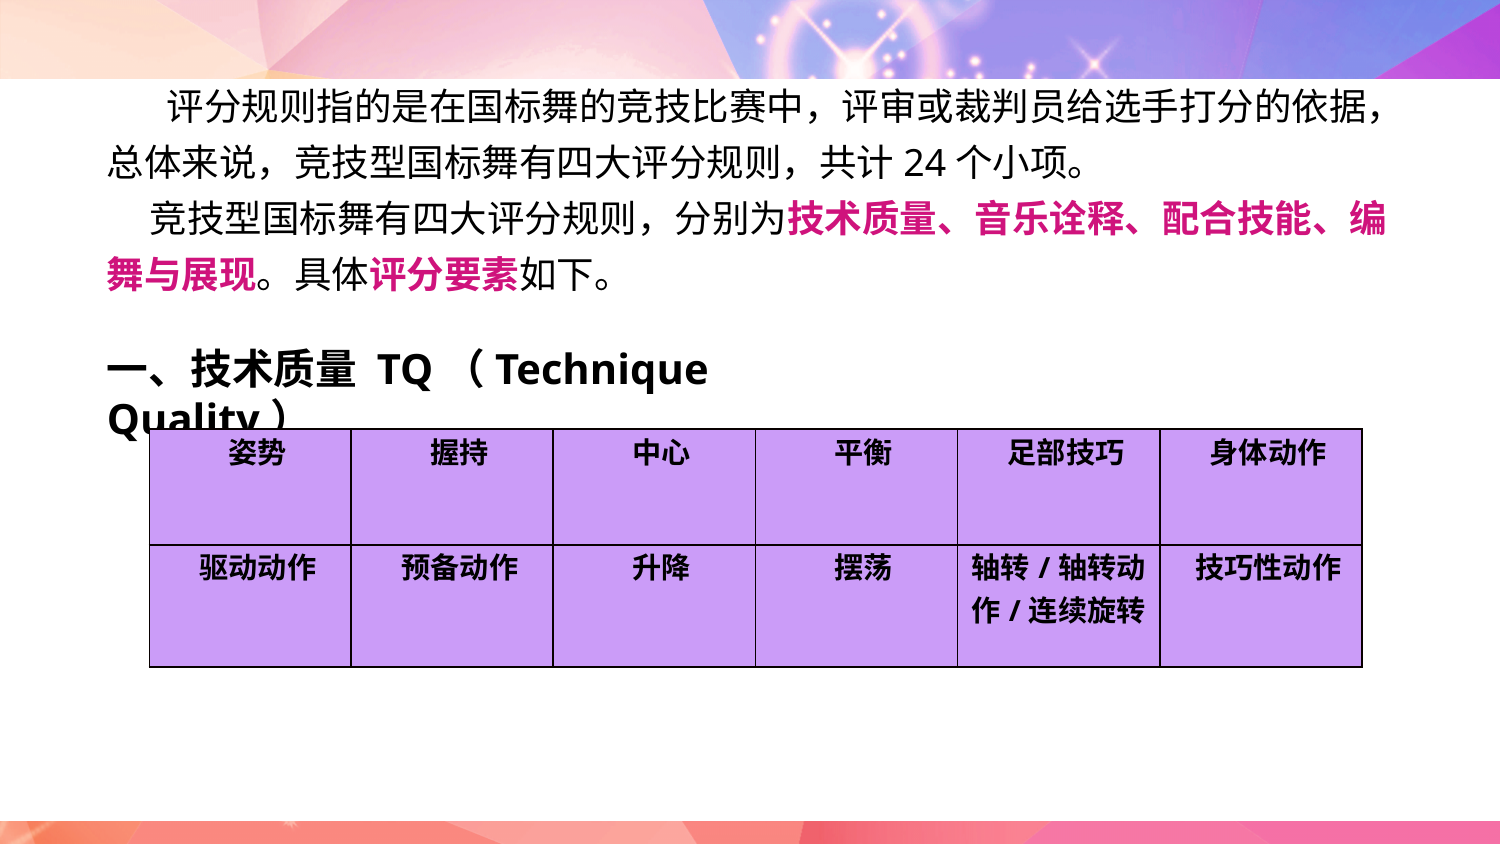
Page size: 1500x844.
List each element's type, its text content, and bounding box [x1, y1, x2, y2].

table_header 平衡 [756, 430, 957, 544]
table_header 足部技巧 [958, 430, 1159, 544]
table_cell 升降 [554, 546, 755, 666]
table_cell 技巧性动作 [1161, 546, 1361, 666]
table_cell 摆荡 [756, 546, 957, 666]
table_header 姿势 [150, 430, 350, 544]
table_header 中心 [554, 430, 755, 544]
table_cell 驱动动作 [150, 546, 350, 666]
text_box 一、技术质量 TQ（Technique Quality） [92, 335, 926, 450]
table_header 身体动作 [1161, 430, 1361, 544]
picture [0, 821, 1500, 844]
picture [0, 0, 1500, 79]
table_header 握持 [352, 430, 552, 544]
table_cell 预备动作 [352, 546, 552, 666]
table_cell 轴转/轴转动作/连续旋转 [958, 546, 1159, 666]
text_box 评分规则指的是在国标舞的竞技比赛中，评审或裁判员给选手打分的依据，总体来说，竞技型国标舞有四大评分规则，共计24个小项。 竞技型国标舞有四大评分规则，分别为技术质量、音乐诠释、配合技能、编舞与展现。具体评分要素如下。 [92, 64, 1406, 304]
